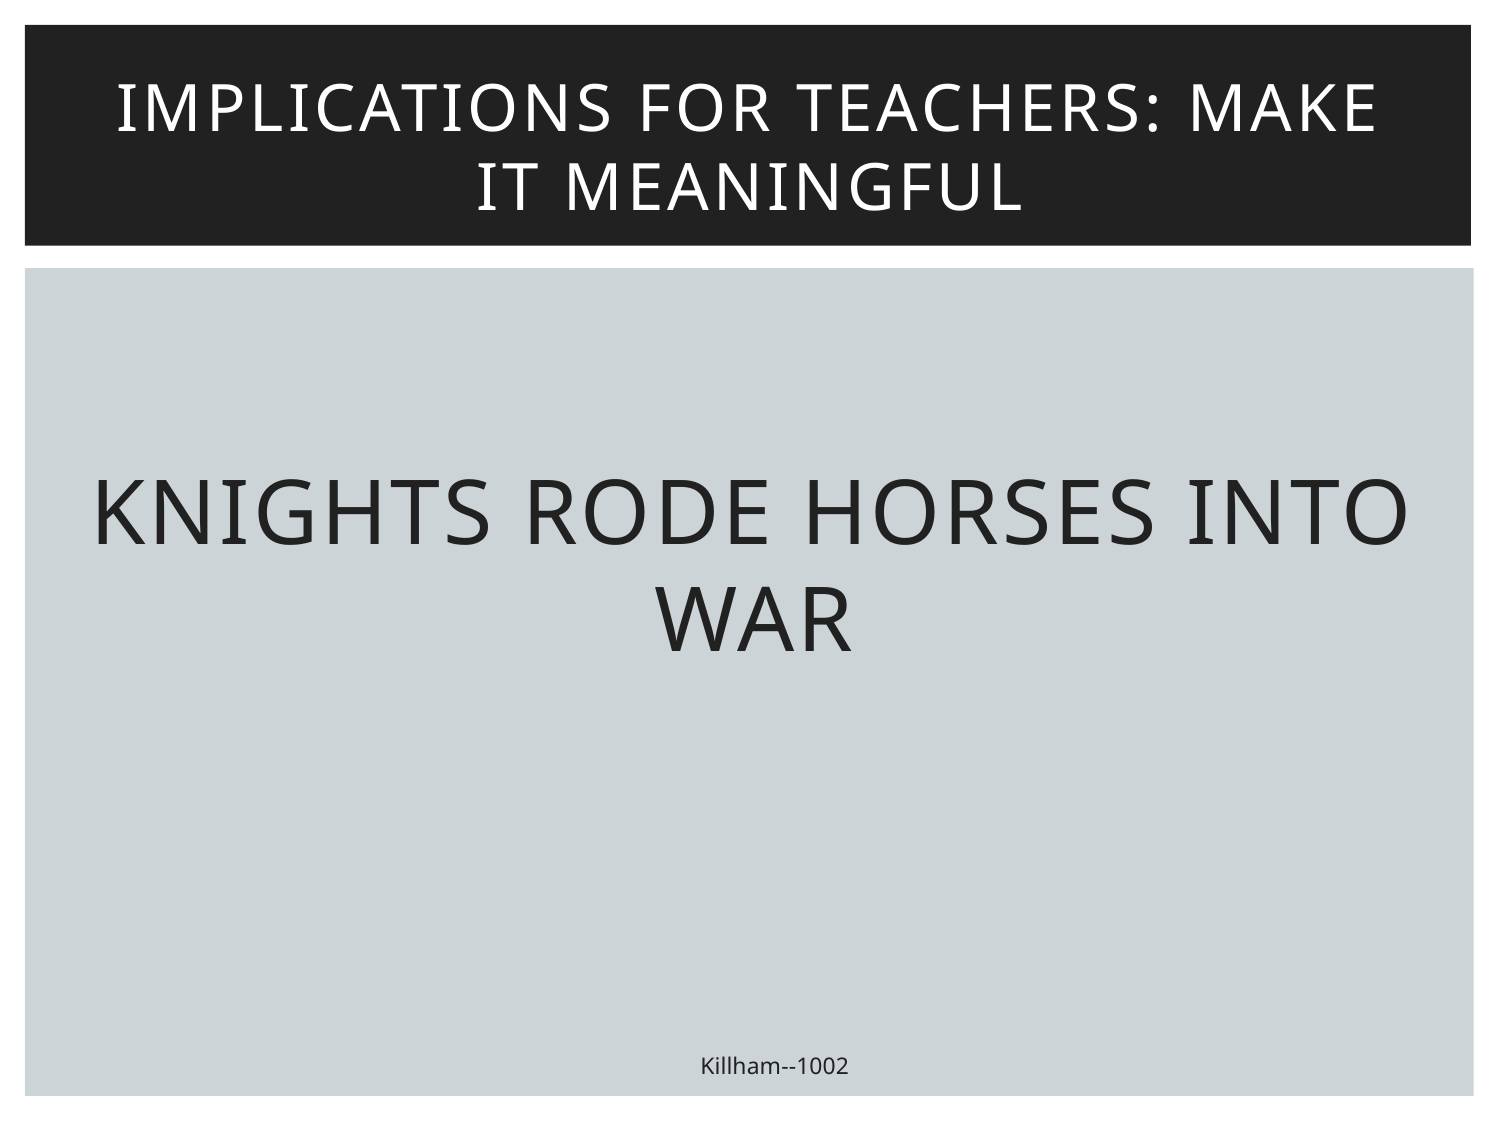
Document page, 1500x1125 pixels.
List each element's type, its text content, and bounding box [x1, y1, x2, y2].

footer Killham--1002 [500, 1042, 1050, 1088]
title Implications for teachers: Make it meaningful [62, 58, 1438, 232]
list KNIGHTS RODE HORSES INTO WAR [30, 262, 1471, 1005]
